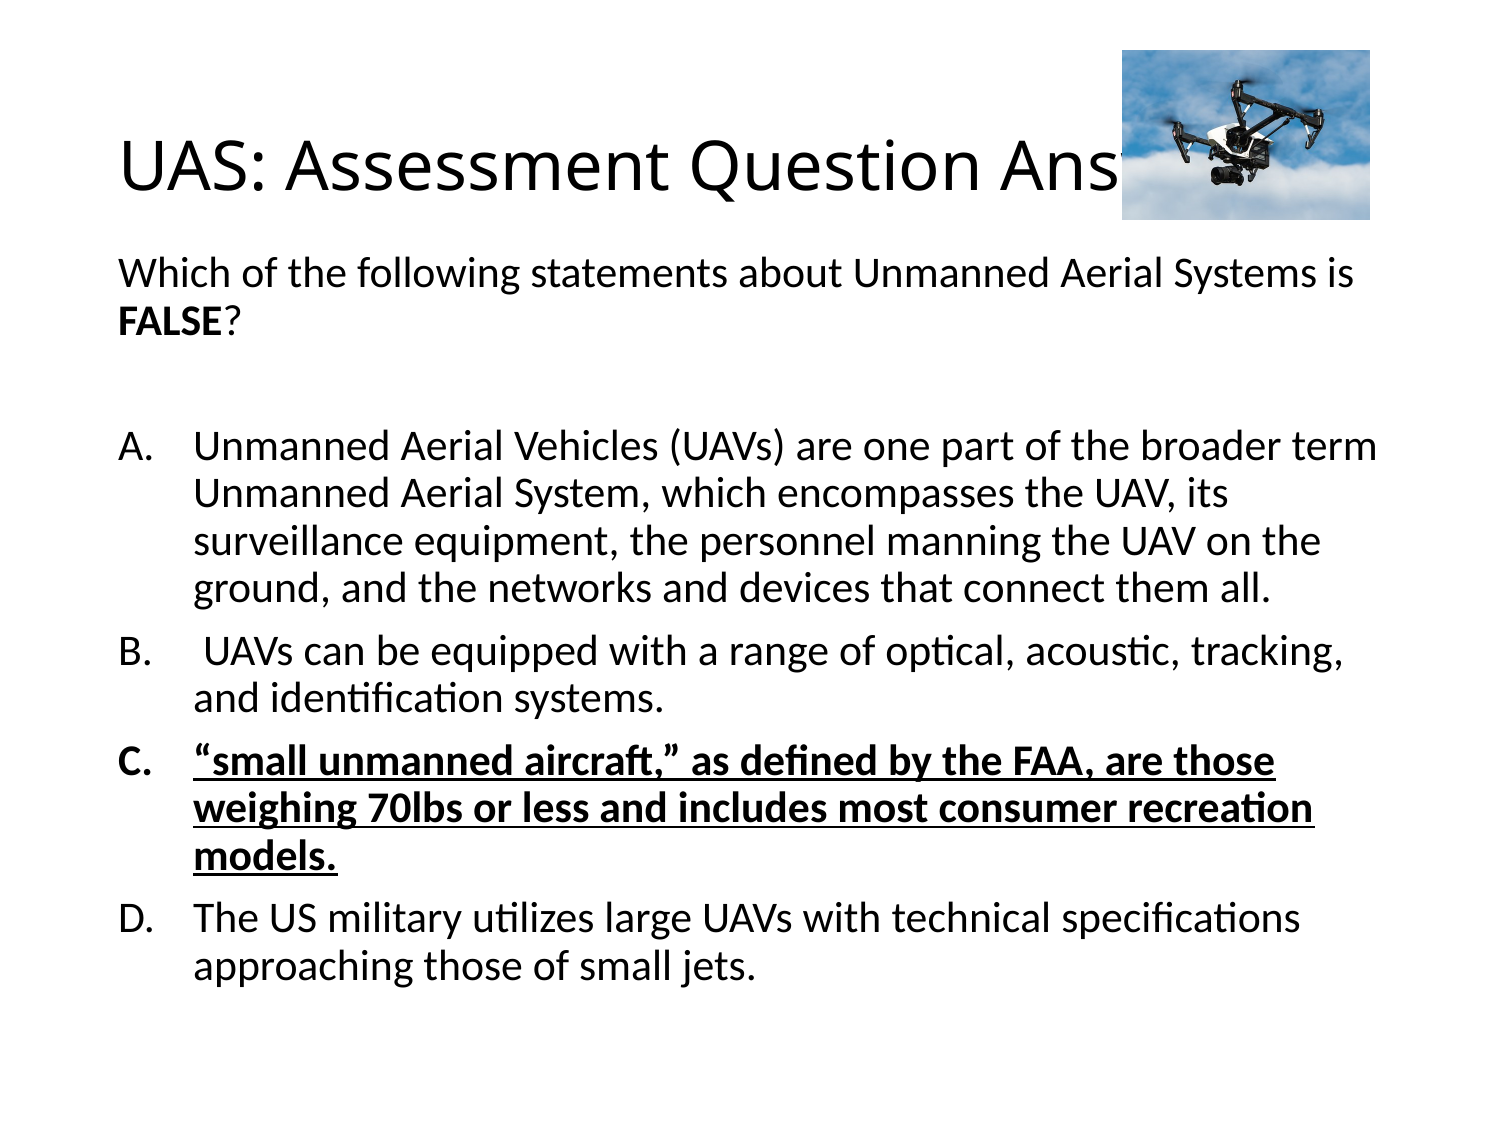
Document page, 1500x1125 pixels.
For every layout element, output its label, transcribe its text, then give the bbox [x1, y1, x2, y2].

list Which of the following statements about Unmanned Aerial Systems is FALSE? Unmanned Aerial Vehicles (UAVs) are one part of the broader term Unmanned Aerial System, which encompasses the UAV, its surveillance equipment, the personnel manning the UAV on the ground, and the networks and devices that connect them all. UAVs can be equipped with a range of optical, acoustic, tracking, and identification systems. “small unmanned aircraft,” as defined by the FAA, are those weighing 70lbs or less and includes most consumer recreation models. The US military utilizes large UAVs with technical specifications approaching those of small jets. [102, 242, 1398, 957]
title UAS: Assessment Question Answer [102, 59, 1398, 242]
picture [1122, 50, 1370, 221]
